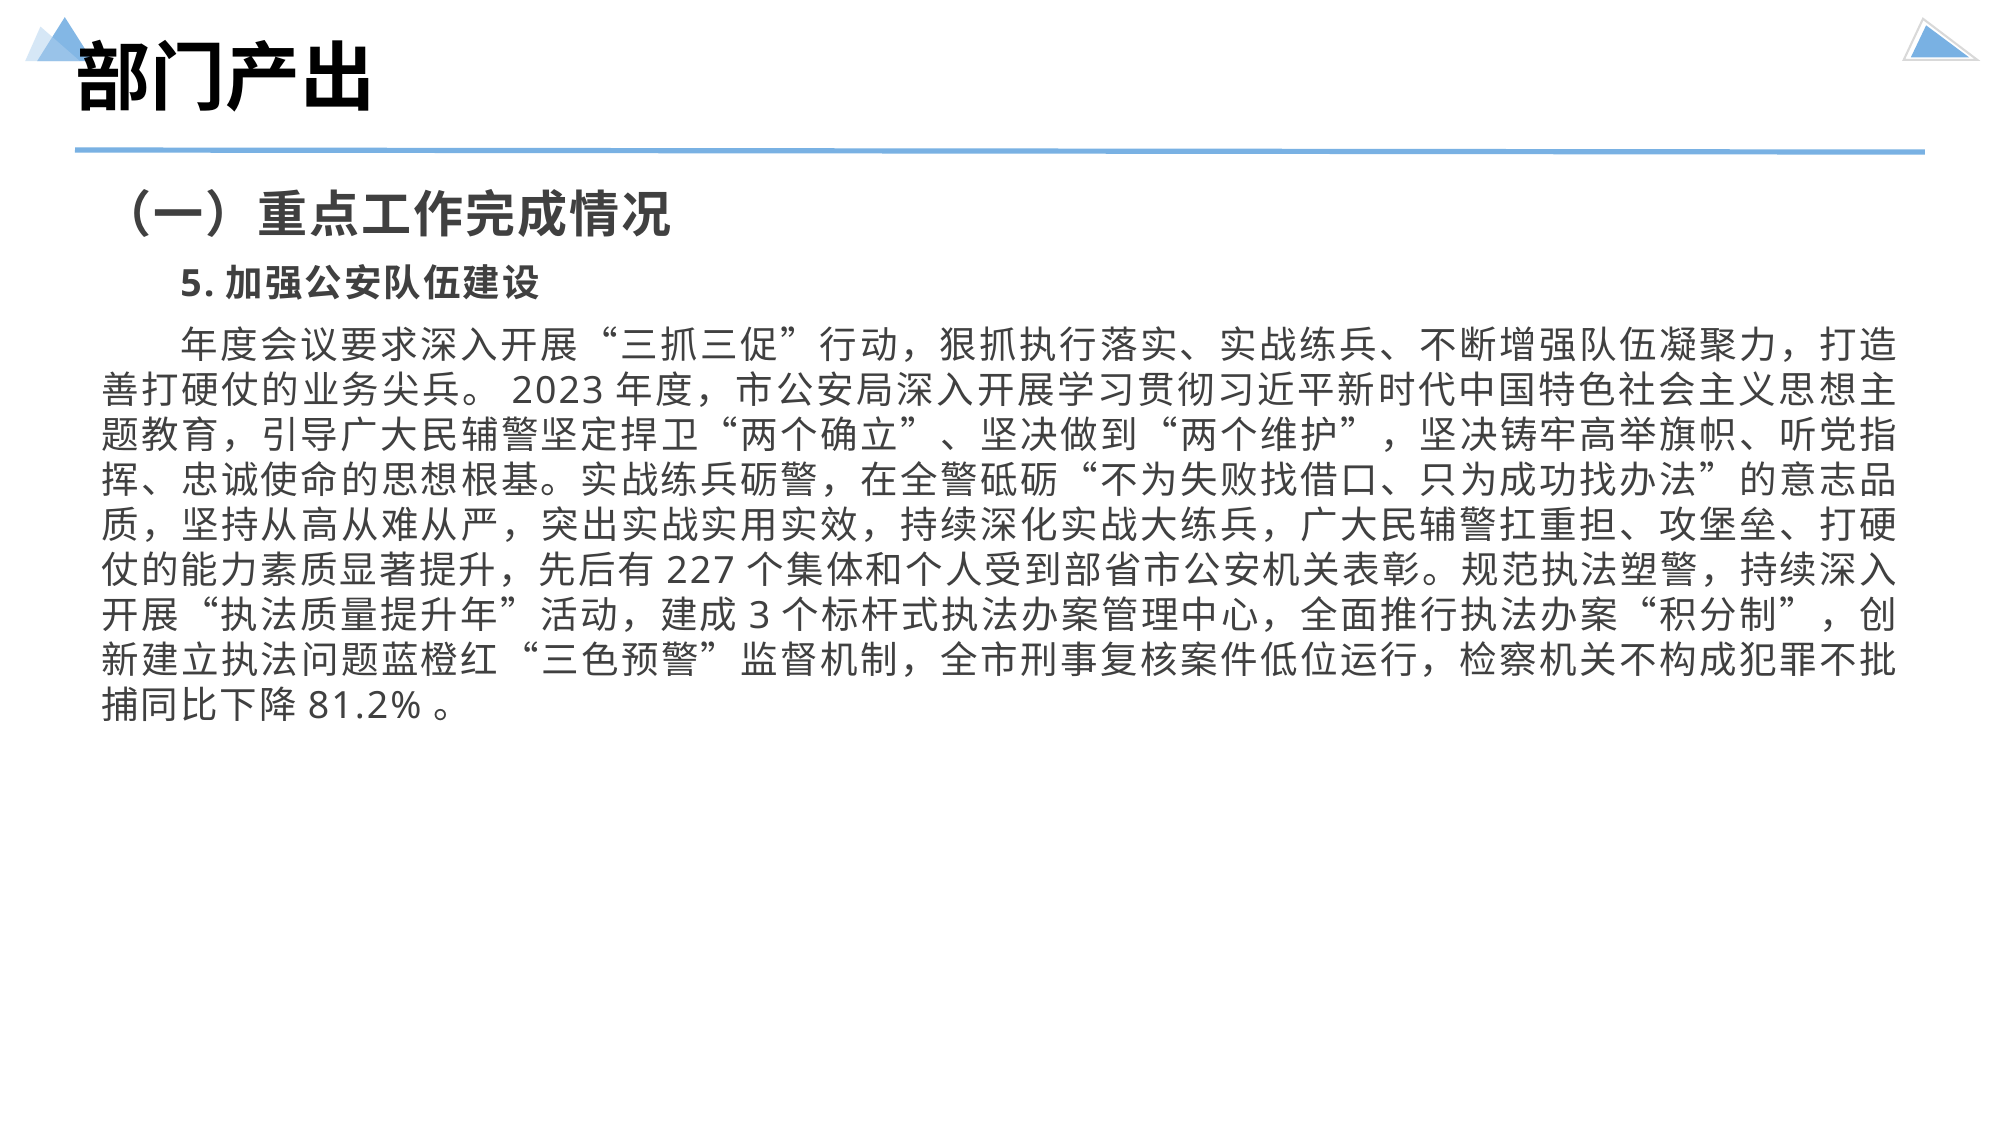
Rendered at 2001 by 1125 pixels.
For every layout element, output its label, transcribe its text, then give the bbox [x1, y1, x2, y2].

text_box 部门产出 [75, 62, 1925, 125]
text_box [25, 17, 1978, 62]
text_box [74, 149, 1925, 153]
text_box （一）重点工作完成情况 5.加强公安队伍建设 年度会议要求深入开展“三抓三促”行动，狠抓执行落实、实战练兵、不断增强队伍凝聚力，打造善打硬仗的业务尖兵。2023年度，市公安局深入开展学习贯彻习近平新时代中国特色社会主义思想主题教育，引导广大民辅警坚定捍卫“两个确立”、坚决做到“两个维护”，坚决铸牢高举旗帜、听党指挥、忠诚使命的思想根基。实战练兵砺警，在全警砥砺“不为失败找借口、只为成功找办法”的意志品质，坚持从高从难从严，突出实战实用实效，持续深化实战大练兵，广大民辅警扛重担、攻堡垒、打硬仗的能力素质显著提升，先后有227个集体和个人受到部省市公安机关表彰。规范执法塑警，持续深入开展“执法质量提升年”活动，建成3个标杆式执法办案管理中心，全面推行执法办案“积分制”，创新建立执法问题蓝橙红“三色预警”监督机制，全市刑事复核案件低位运行，检察机关不构成犯罪不批捕同比下降81.2%。 [90, 166, 1910, 1053]
